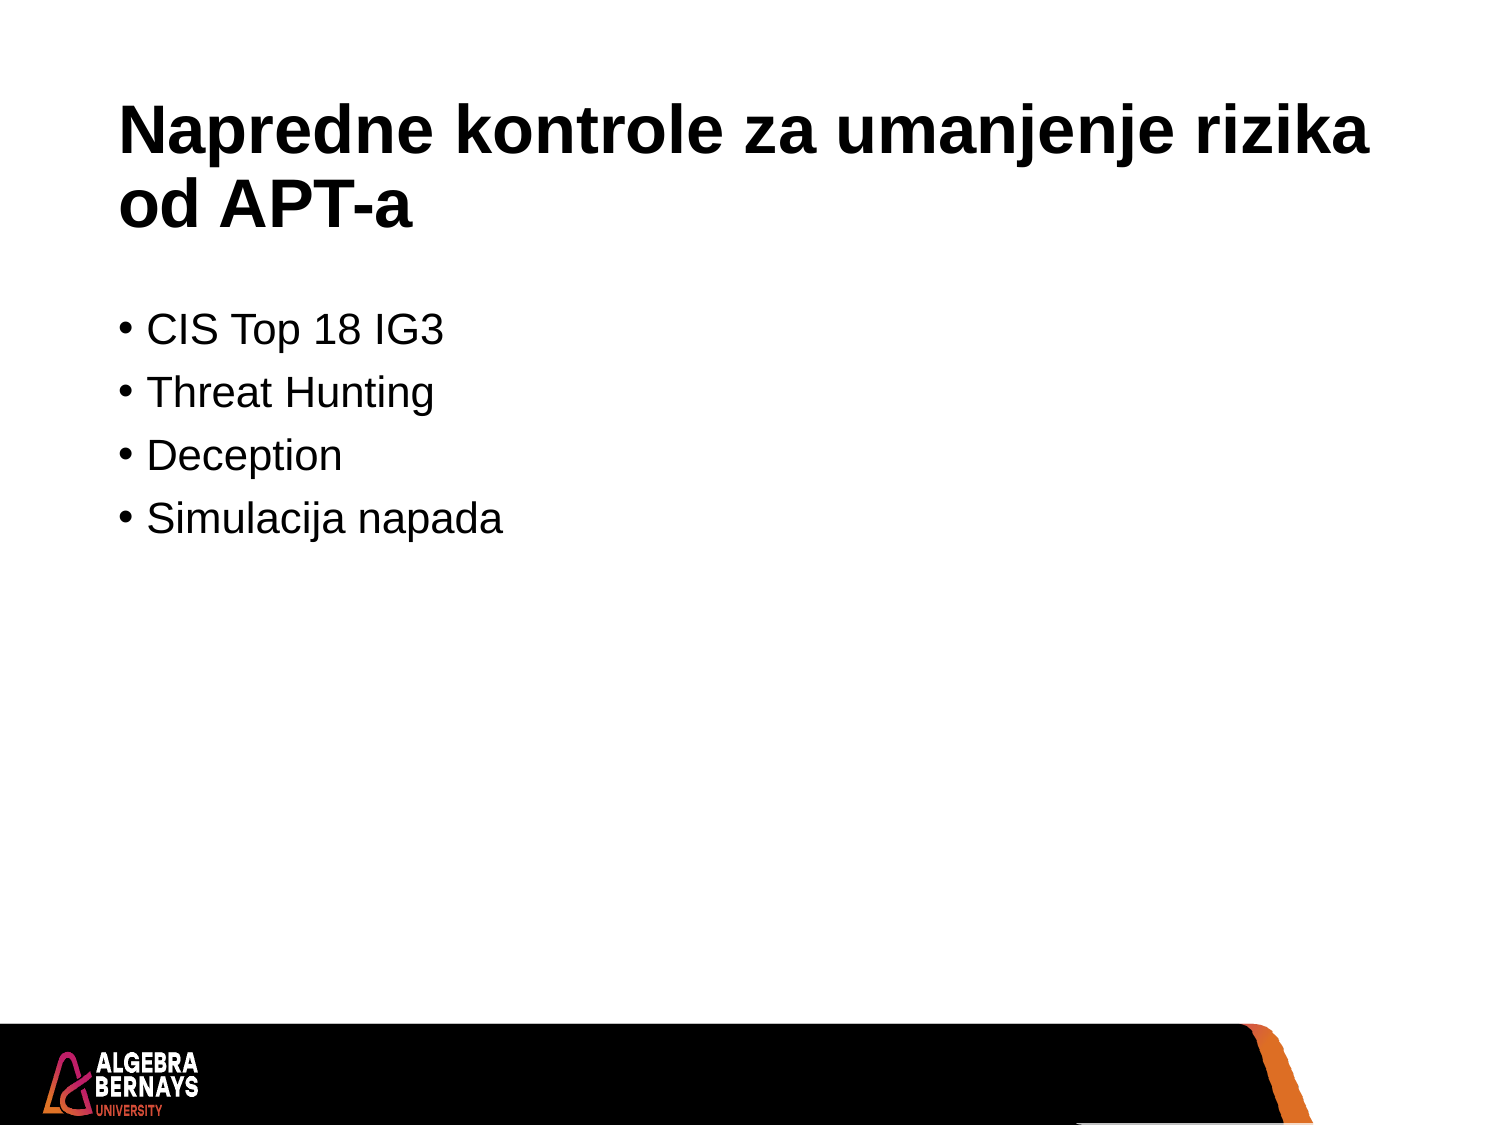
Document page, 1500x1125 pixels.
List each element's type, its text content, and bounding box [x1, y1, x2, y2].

list CIS Top 18 IG3 Threat Hunting Deception Simulacija napada [103, 299, 1397, 1014]
picture [0, 1023, 1468, 1125]
title Napredne kontrole za umanjenje rizika od APT-a [103, 59, 1397, 278]
